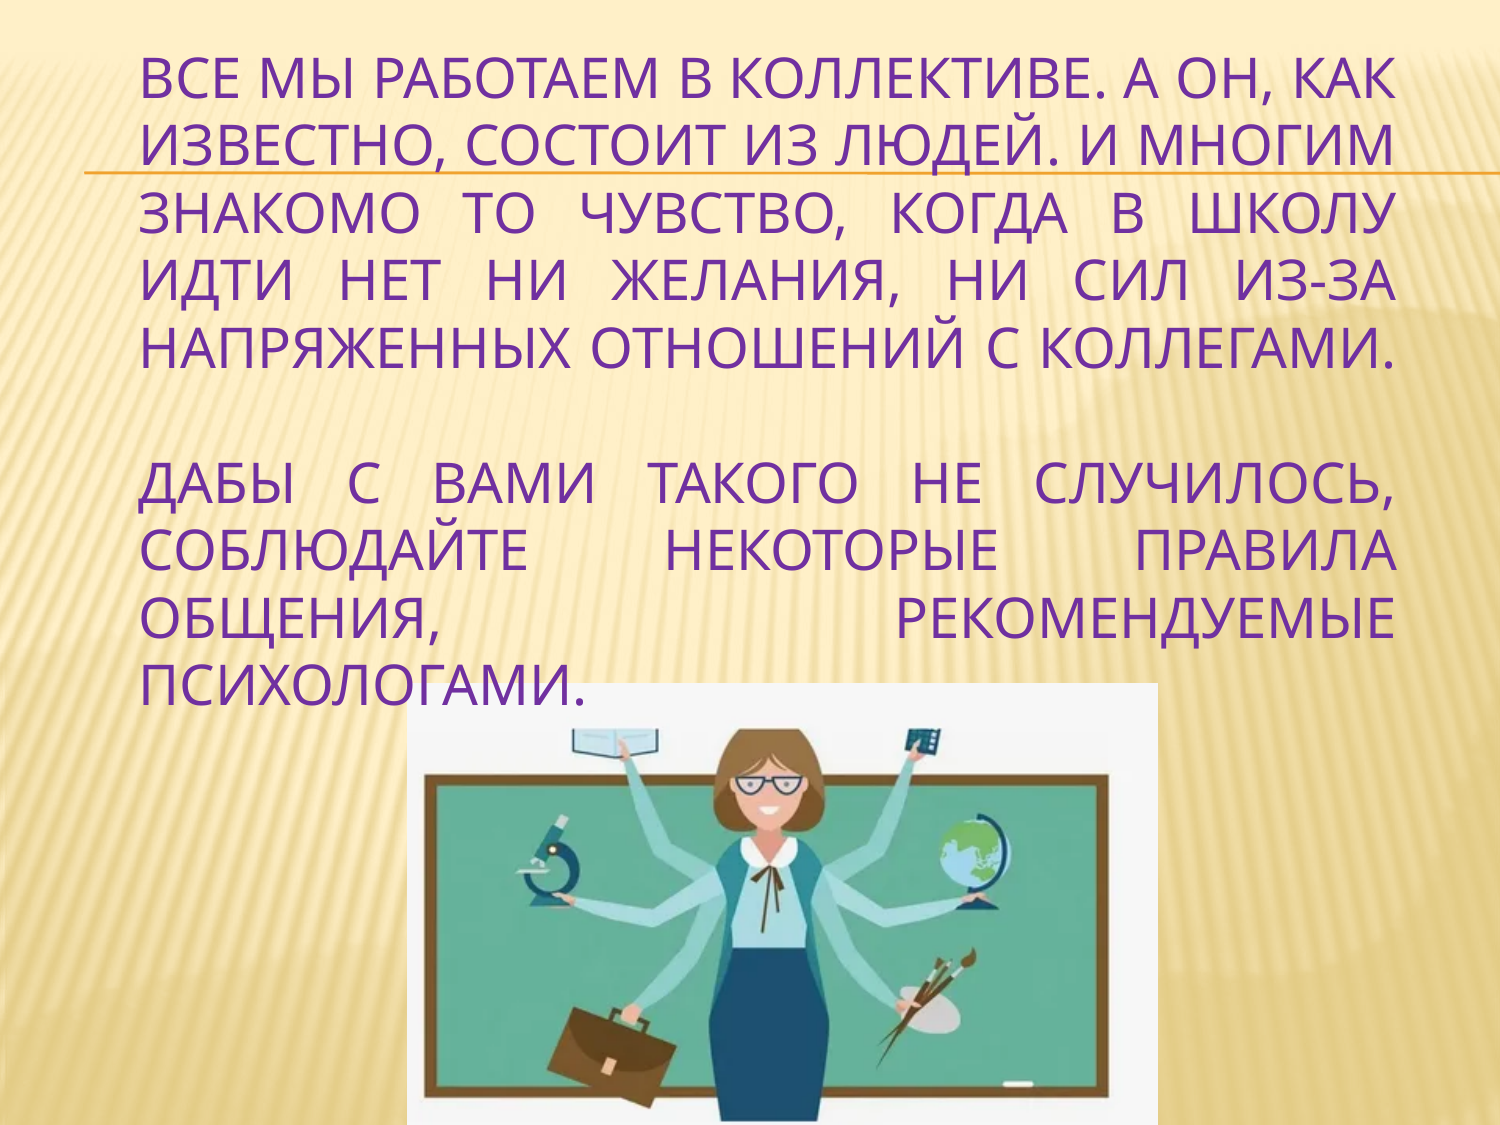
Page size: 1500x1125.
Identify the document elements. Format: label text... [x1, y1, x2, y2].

title все мы работаем в коллективе. А он, как известно, состоит из людей. И многим знакомо то чувство, когда в школу идти нет ни желания, ни сил из-за напряженных отношений с коллегами. Дабы с вами такого не случилось, соблюдайте некоторые правила общения, рекомендуемые психологами. [123, 101, 1412, 657]
picture [407, 683, 1158, 1125]
